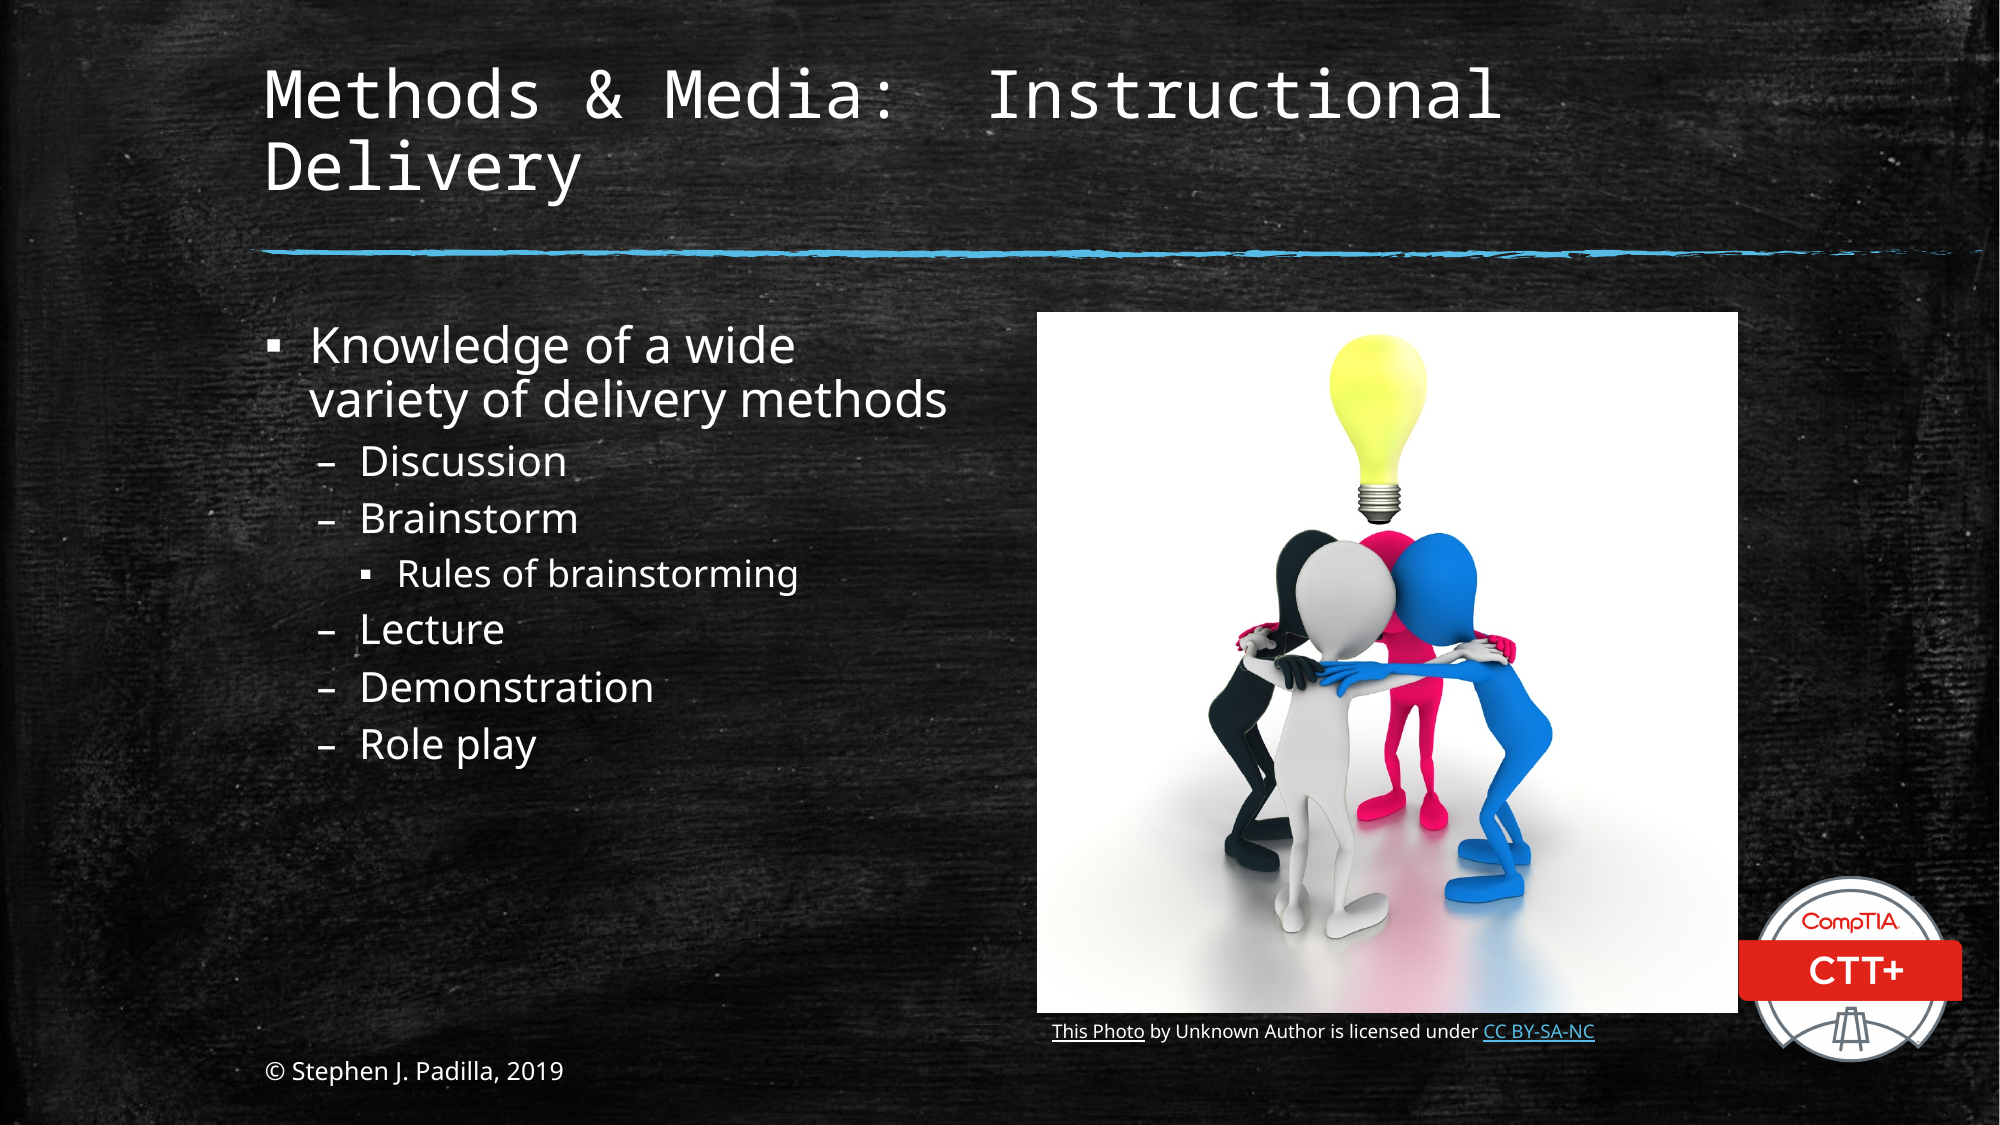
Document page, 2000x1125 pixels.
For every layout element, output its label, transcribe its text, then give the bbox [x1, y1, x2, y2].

title Methods & Media: Instructional Delivery [249, 45, 1750, 213]
list Knowledge of a wide variety of delivery methods Discussion Brainstorm Rules of brainstorming Lecture Demonstration Role play [249, 312, 975, 1013]
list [1037, 312, 1738, 1013]
picture [1699, 824, 2000, 1125]
footer © Stephen J. Padilla, 2019 [249, 1050, 1288, 1096]
text_box This Photo by Unknown Author is licensed under CC BY-SA-NC [1037, 1013, 1699, 1053]
